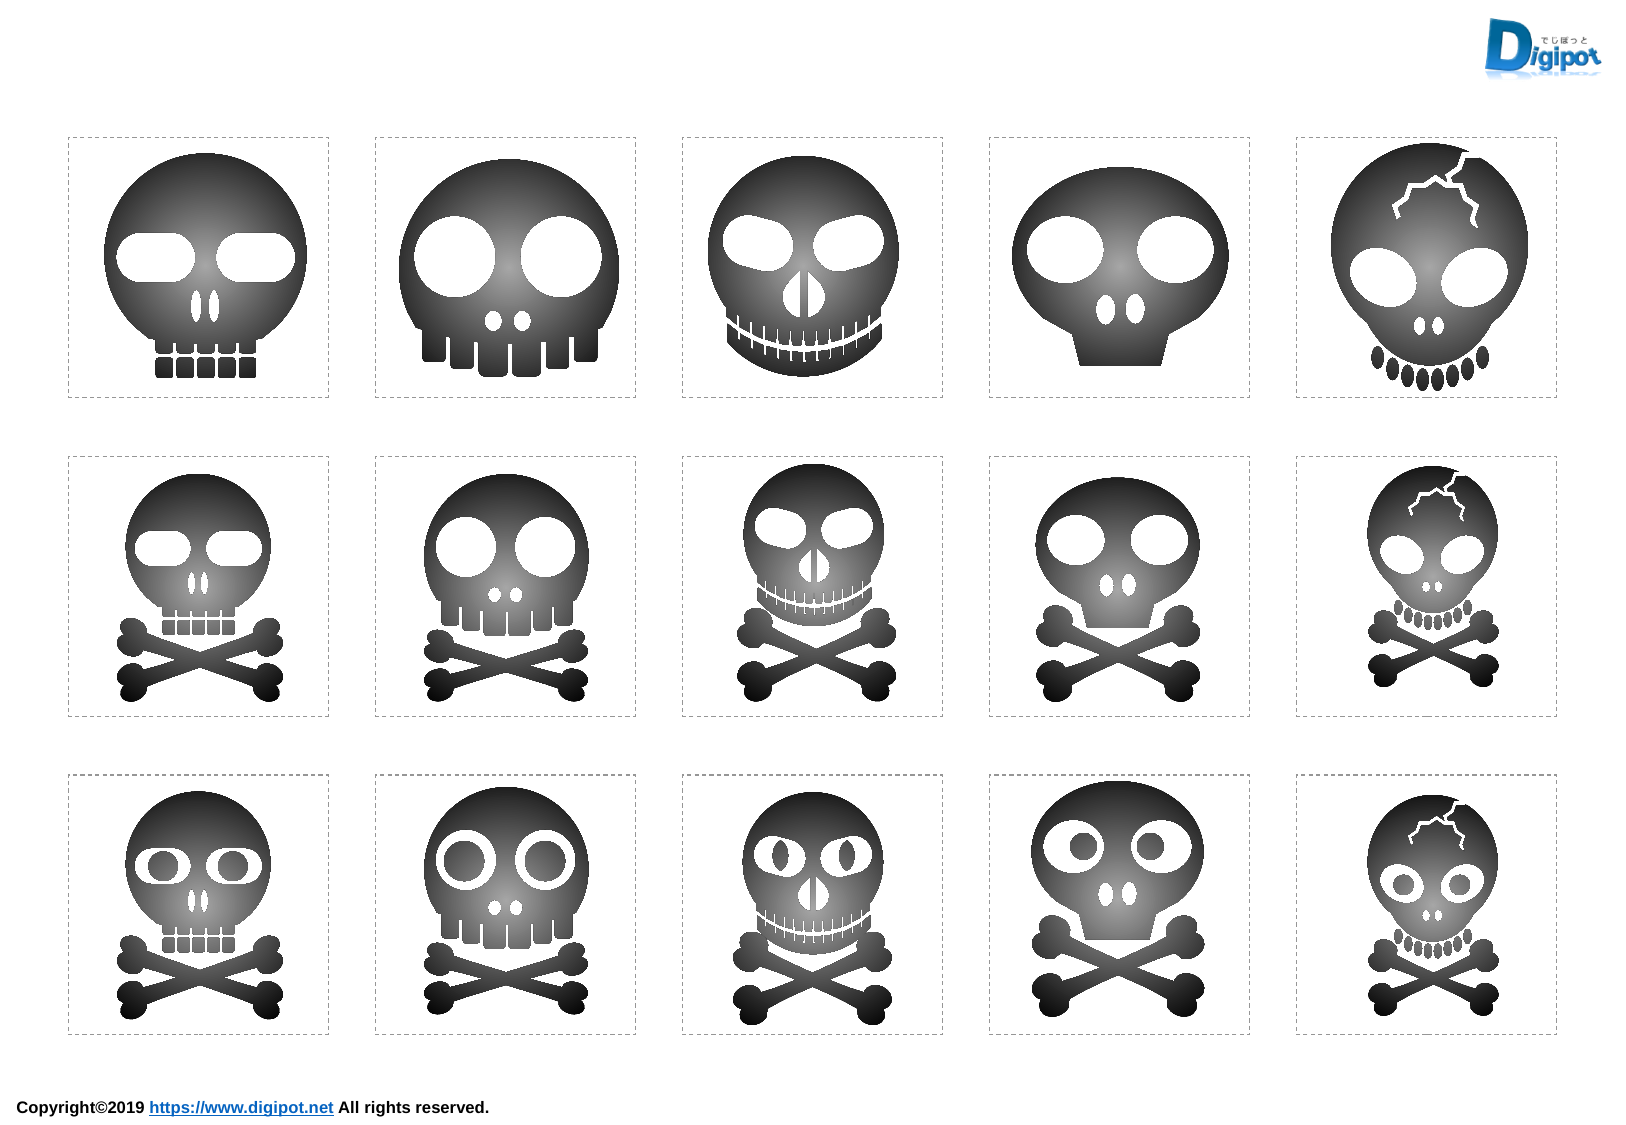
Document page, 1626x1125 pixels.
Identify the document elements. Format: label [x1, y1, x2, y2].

text_box [218, 357, 236, 378]
text_box [104, 153, 307, 354]
text_box [423, 473, 590, 637]
text_box [1035, 477, 1200, 628]
text_box [176, 357, 194, 378]
text_box [117, 618, 283, 702]
text_box [155, 357, 173, 378]
text_box [116, 934, 284, 1021]
text_box [736, 463, 897, 703]
text_box [423, 941, 589, 1016]
text_box [706, 155, 900, 347]
text_box [726, 321, 883, 378]
text_box [1036, 605, 1200, 702]
text_box [423, 628, 589, 703]
text_box [398, 158, 620, 378]
text_box [1330, 142, 1529, 392]
text_box [197, 357, 215, 378]
text_box [423, 786, 590, 950]
text_box [732, 791, 893, 1027]
text_box [125, 474, 271, 617]
text_box [124, 790, 272, 954]
text_box [1366, 465, 1500, 689]
text_box [1031, 914, 1206, 1018]
picture [1485, 18, 1602, 82]
text_box [1012, 167, 1229, 366]
text_box [1030, 780, 1205, 941]
text_box [239, 357, 256, 378]
text_box [1366, 794, 1500, 1017]
